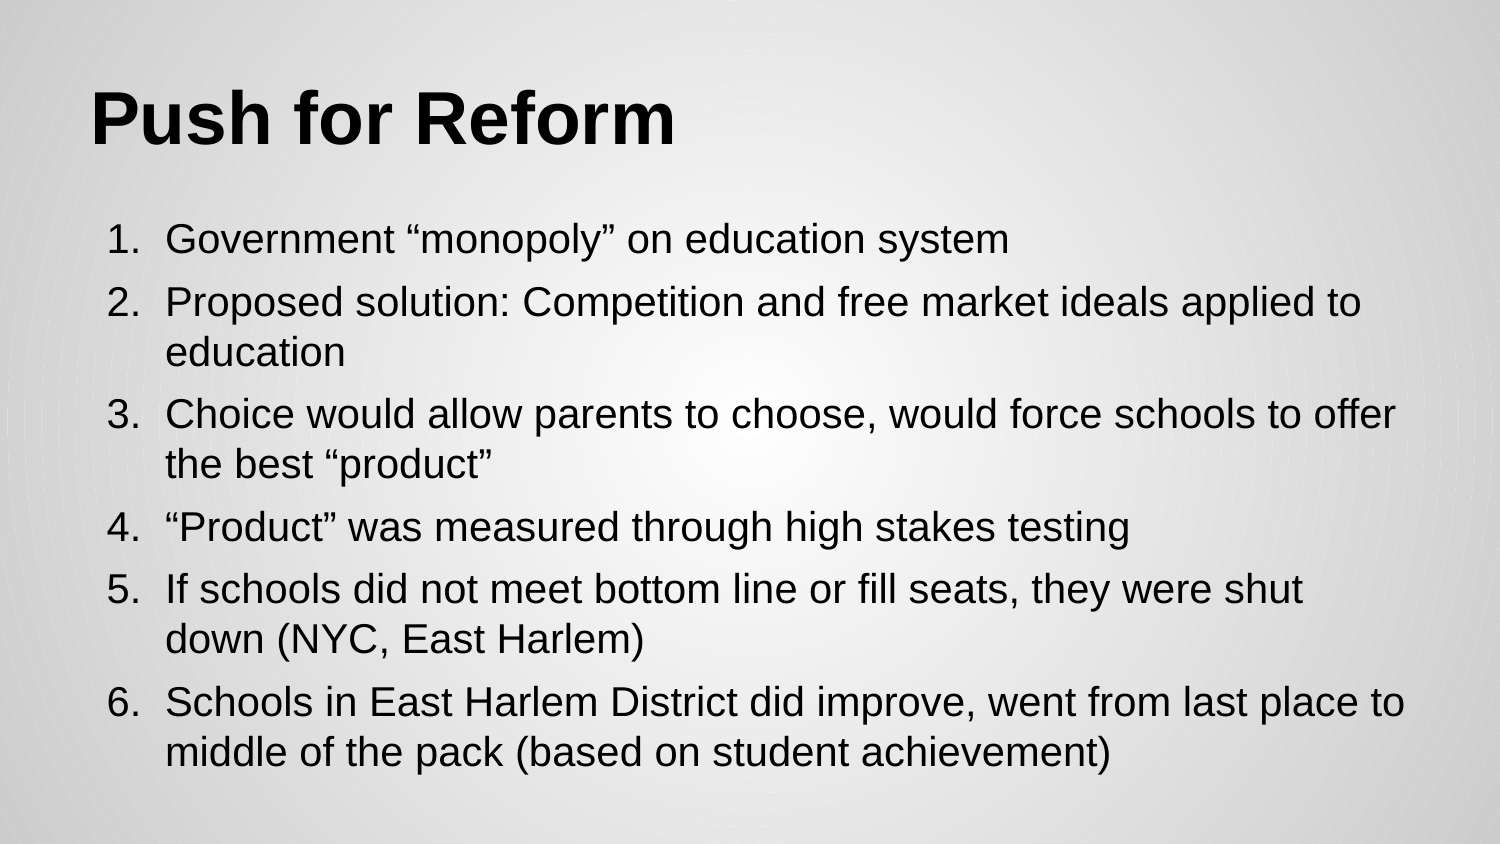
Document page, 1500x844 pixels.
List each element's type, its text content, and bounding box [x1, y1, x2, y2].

title Push for Reform [75, 33, 1425, 175]
list Government “monopoly” on education system Proposed solution: Competition and free market ideals applied to education Choice would allow parents to choose, would force schools to offer the best “product” “Product” was measured through high stakes testing If schools did not meet bottom line or fill seats, they were shut down (NYC, East Harlem) Schools in East Harlem District did improve, went from last place to middle of the pack (based on student achievement) [75, 196, 1425, 808]
